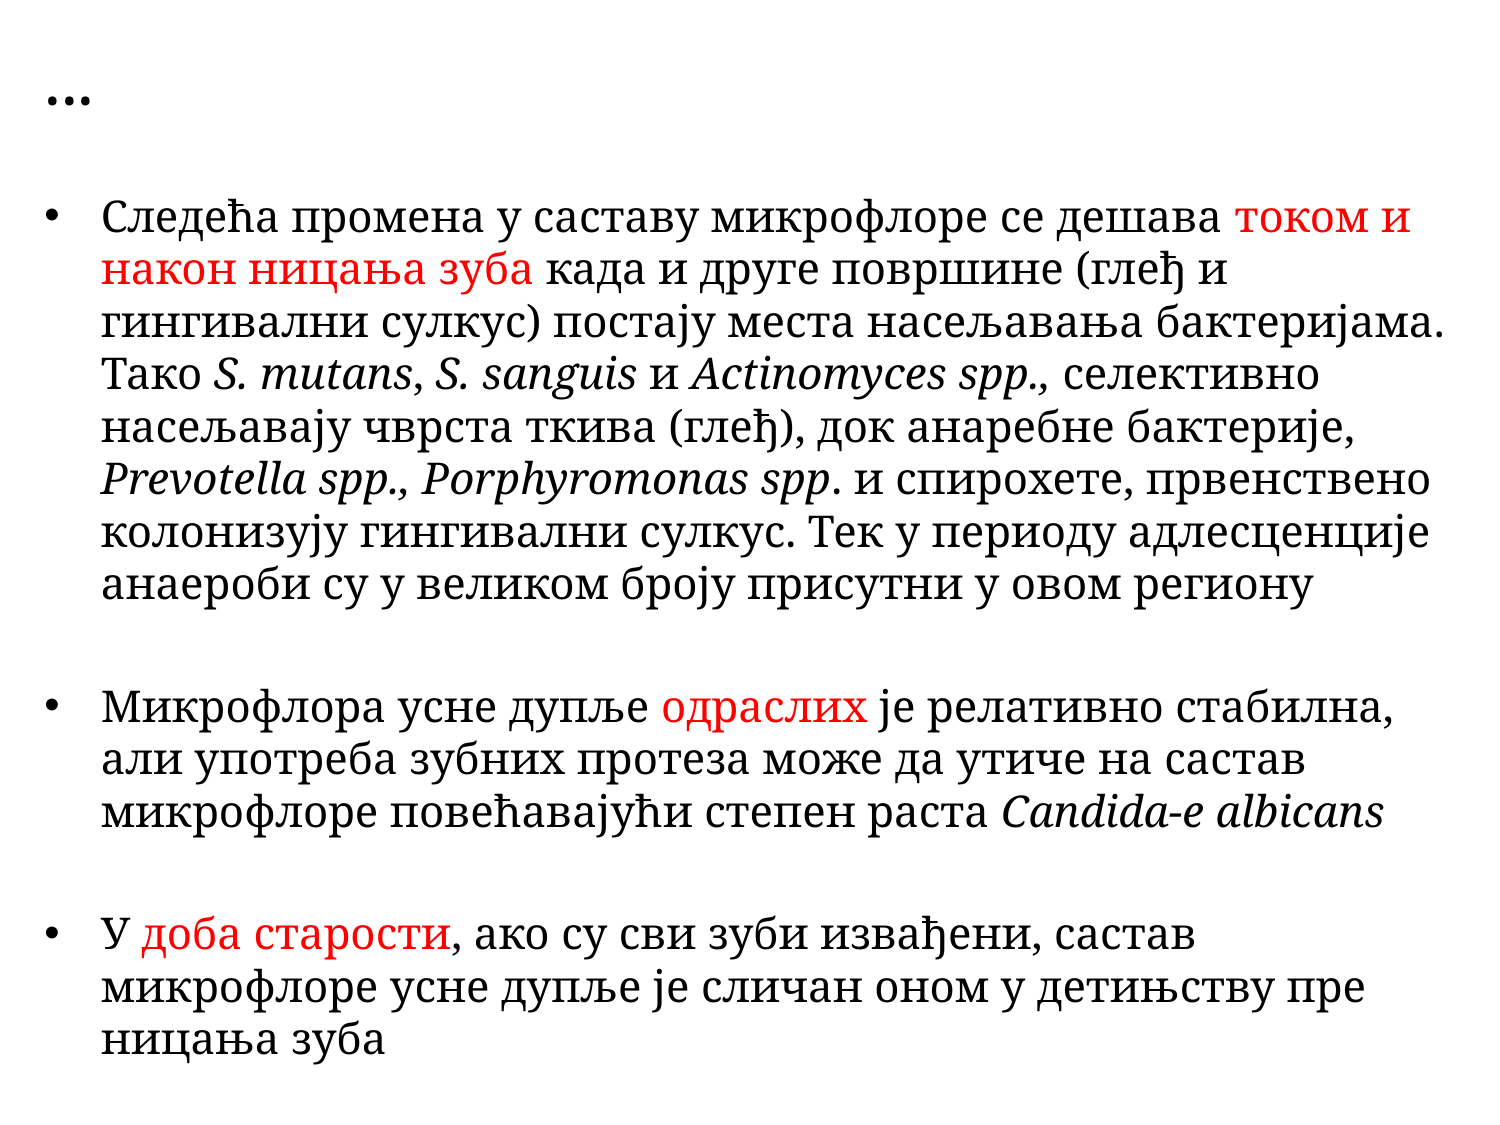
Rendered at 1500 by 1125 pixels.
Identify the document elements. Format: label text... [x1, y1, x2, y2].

list ... Следећа промена у саставу микрофлоре се дешава током и након ницања зуба када и друге површине (глеђ и гингивални сулкус) постају места насељавања бактеријама. Тако S. mutans, S. sanguis и Actinomyces spp., селективно насељавају чврста ткива (глеђ), док анаребне бактерије, Prevotella spp., Porphyromonas spp. и спирохете, првенствено колонизују гингивални сулкус. Тек у периоду адлесценције анаероби су у великом броју присутни у овом региону Микрофлора усне дупље одраслих је релативно стабилна, али употреба зубних протеза може да утиче на састав микрофлоре повећавајући степен раста Candida-е albicans У доба старости, ако су сви зуби извађени, састав микрофлоре усне дупље је сличан оном у детињству пре ницања зуба [29, 30, 1471, 1068]
